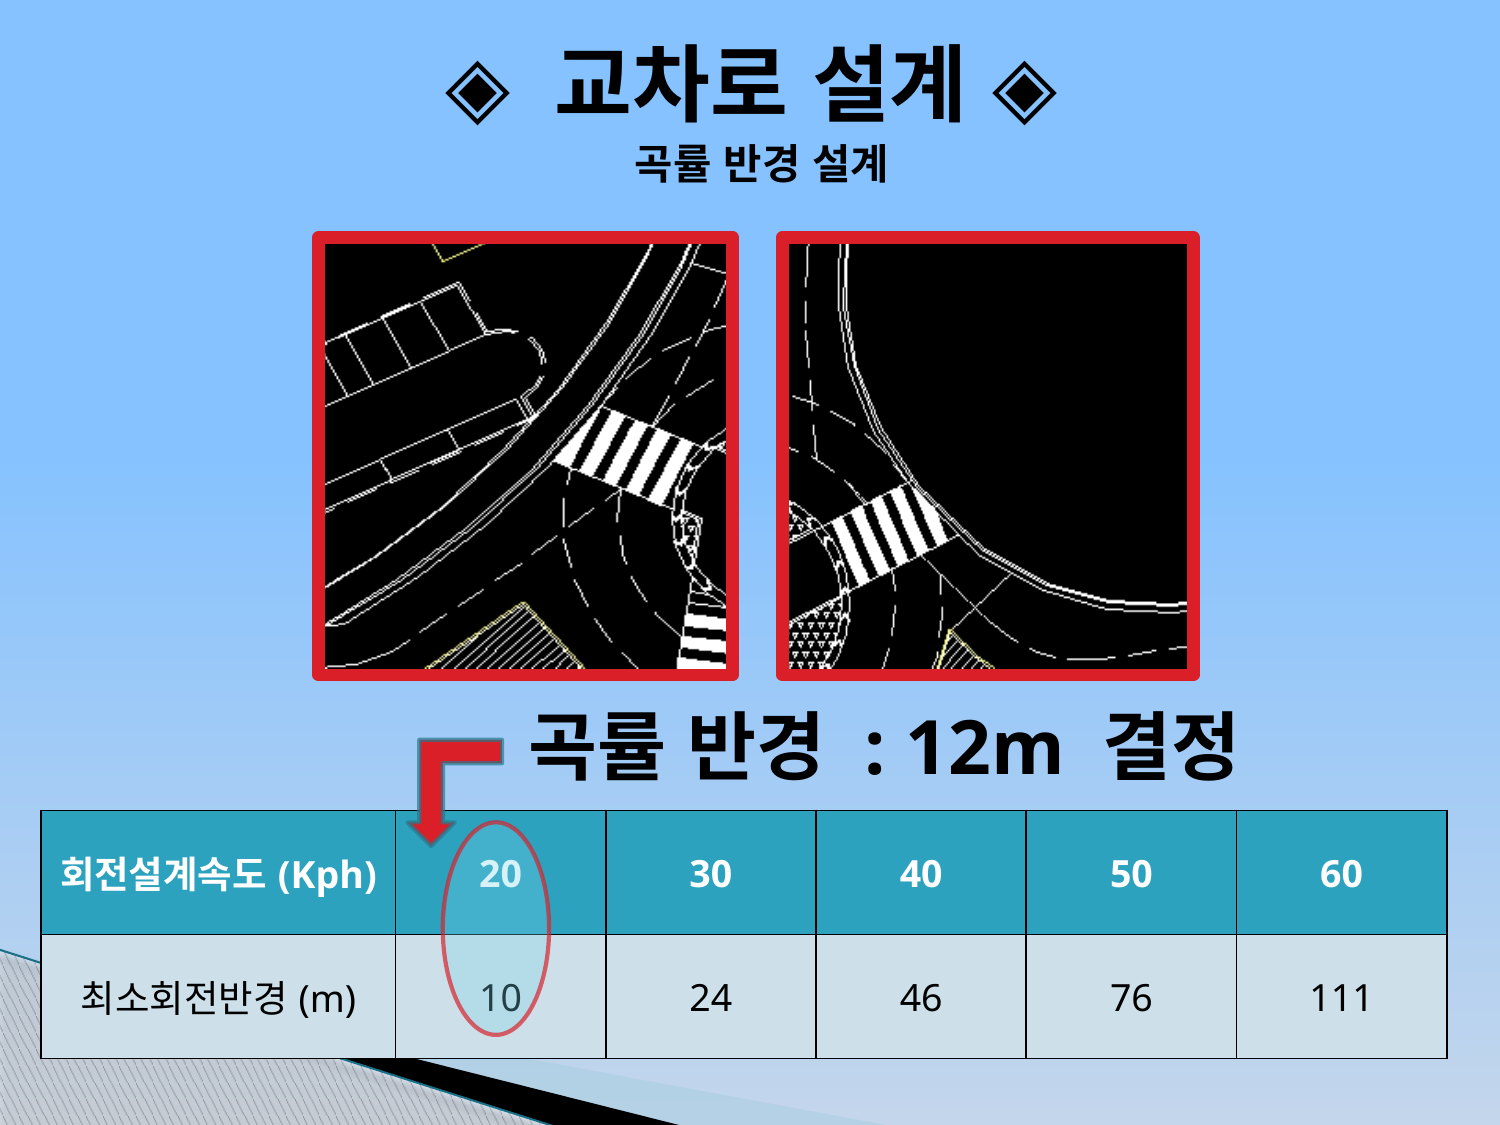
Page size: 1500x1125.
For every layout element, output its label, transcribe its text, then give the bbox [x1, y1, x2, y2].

picture [324, 243, 727, 670]
table_cell 10 [396, 935, 605, 1058]
text_box 곡률 반경 : 12m 결정 [513, 692, 1294, 798]
table_header 30 [607, 811, 815, 934]
text_box [438, 817, 554, 1040]
table_header 회전설계속도(Kph) [42, 811, 395, 934]
title ◈ 교차로 설계 ◈ [76, 23, 1427, 141]
table_header 40 [817, 811, 1025, 934]
table_cell 24 [607, 935, 815, 1058]
table_header 20 [396, 811, 605, 934]
table_cell 46 [817, 935, 1025, 1058]
text_box 곡률 반경 설계 [620, 130, 963, 196]
table_header 50 [1027, 811, 1236, 934]
table_cell 최소회전반경(m) [42, 935, 395, 1058]
picture [788, 243, 1188, 670]
text_box [403, 735, 507, 851]
table_cell 76 [1027, 935, 1236, 1058]
table_cell 111 [1237, 935, 1446, 1058]
table_header 60 [1237, 811, 1446, 934]
